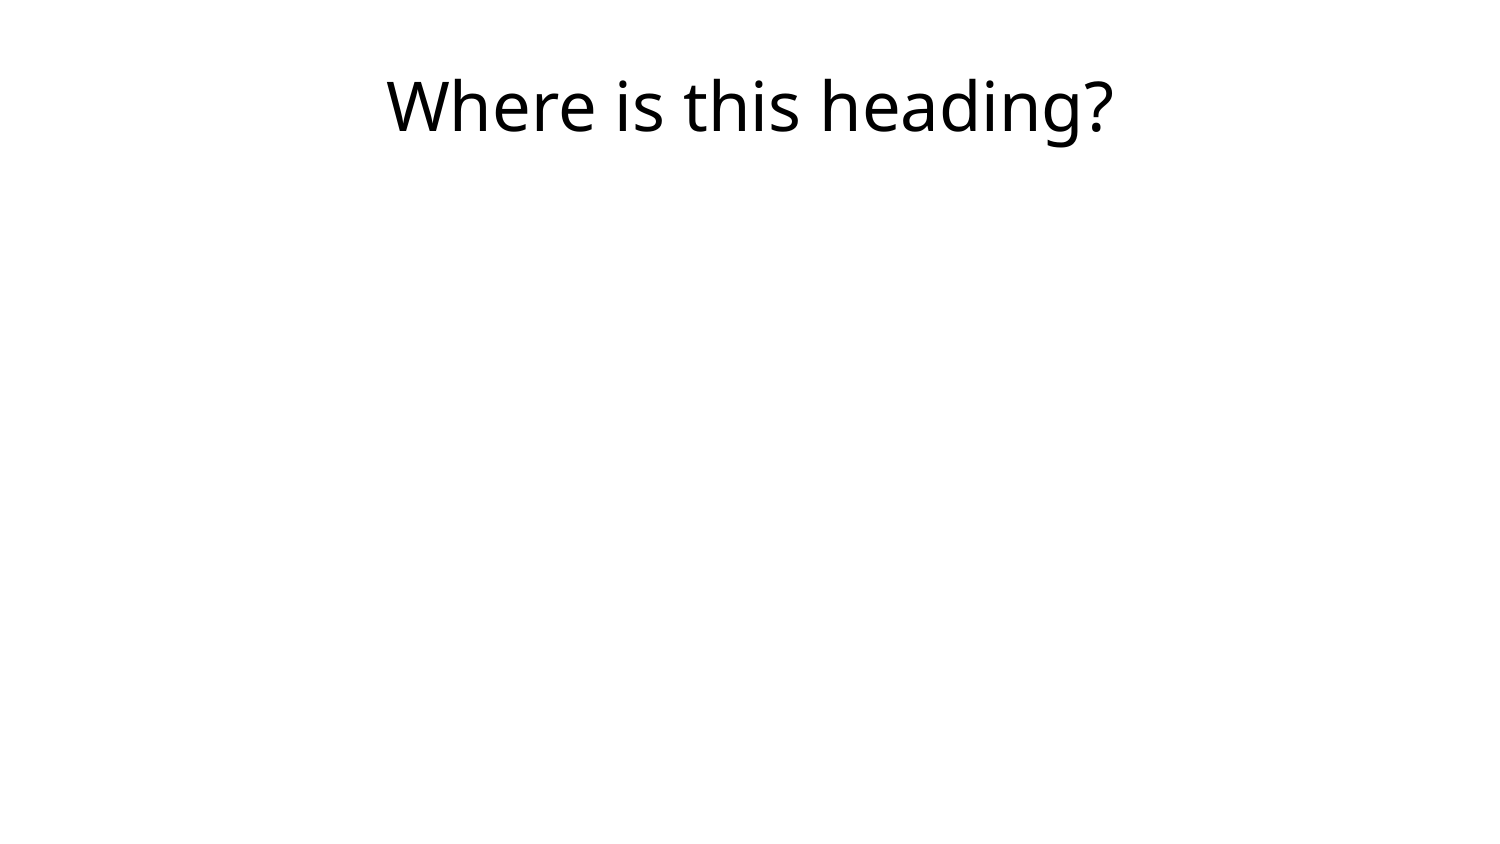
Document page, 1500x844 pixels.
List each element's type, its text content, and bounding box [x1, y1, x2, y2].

title Where is this heading? [75, 33, 1425, 175]
